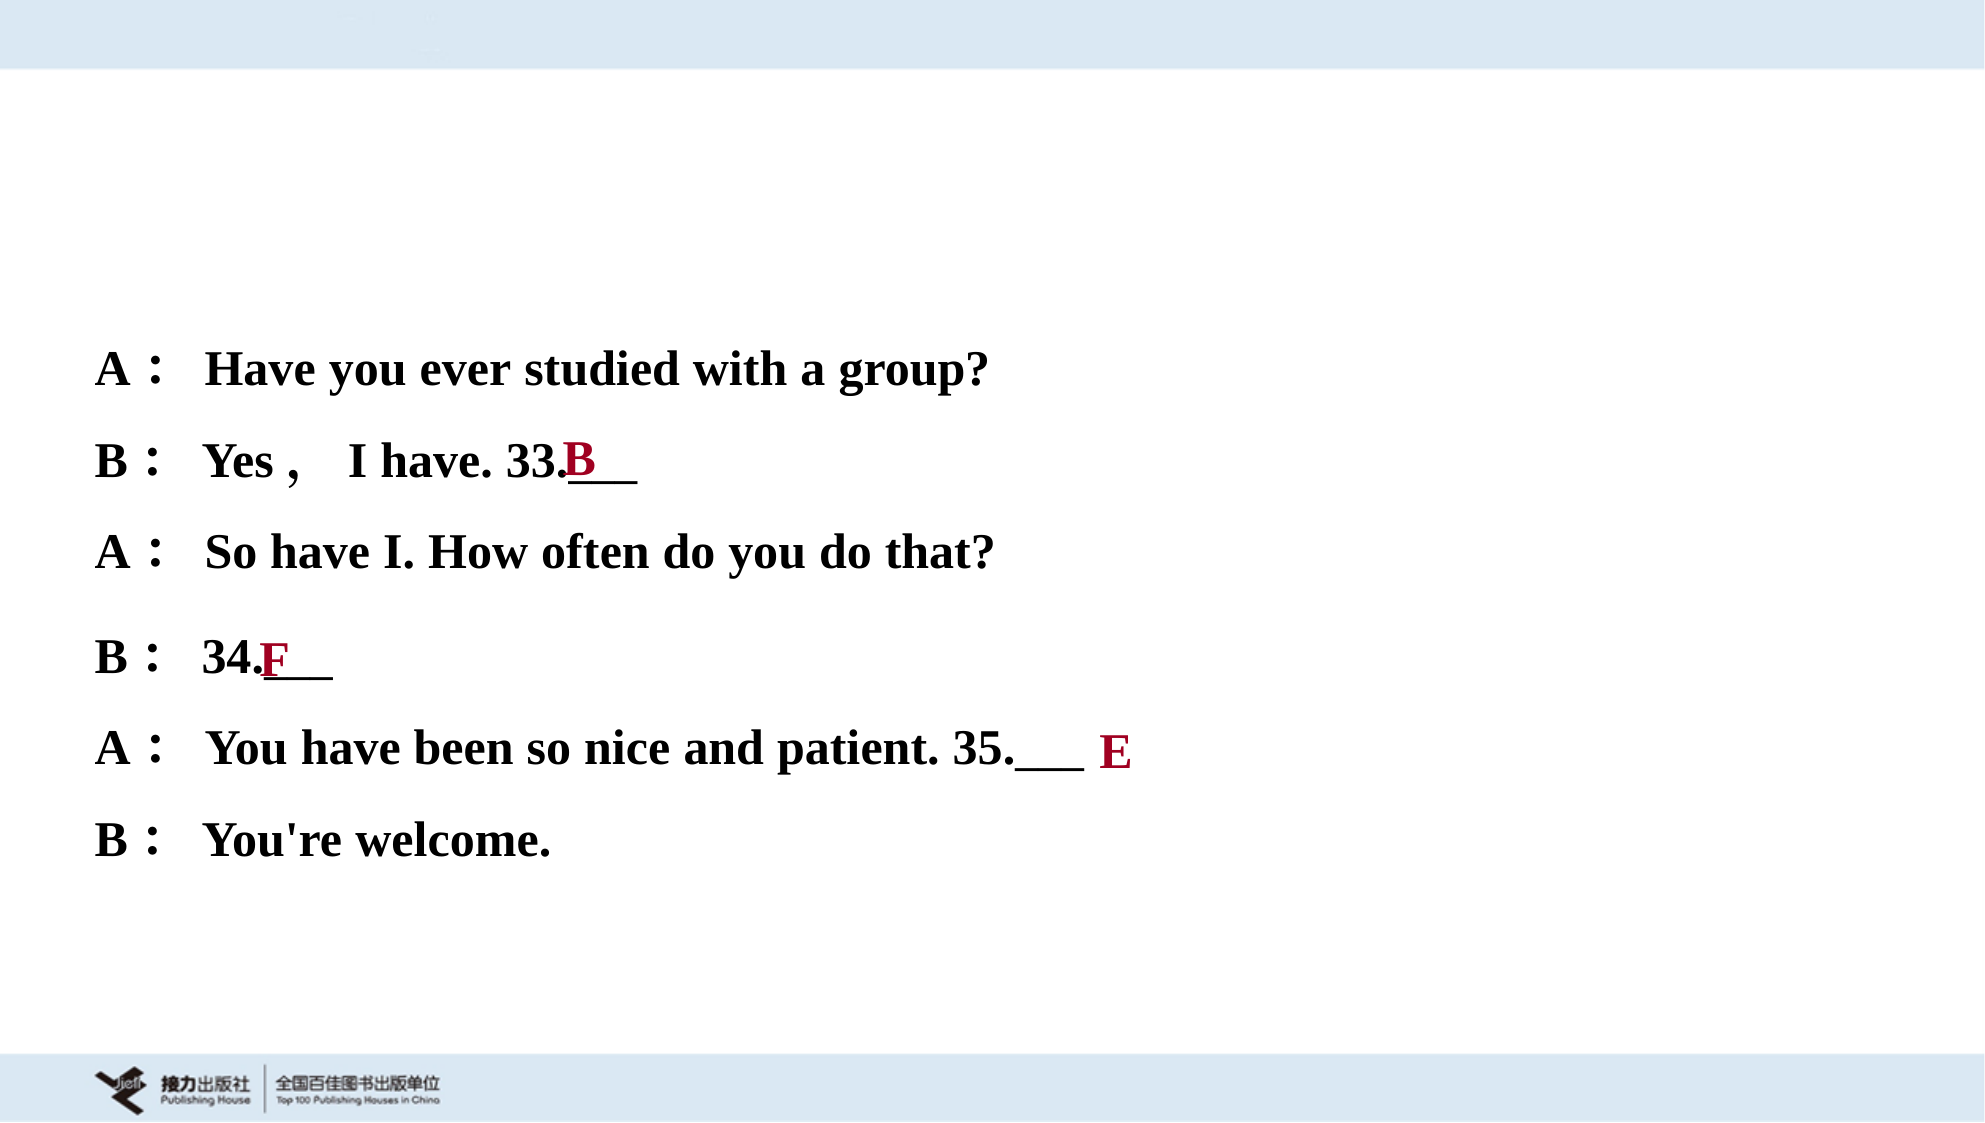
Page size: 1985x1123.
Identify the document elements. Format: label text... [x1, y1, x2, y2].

text_box E [1081, 691, 1151, 779]
text_box F [241, 599, 308, 687]
text_box B：34.___ A：You have been so nice and patient. 35.___ B：You're welcome. [94, 591, 1892, 867]
picture [0, 0, 1985, 1122]
text_box B [544, 398, 614, 486]
text_box A：Have you ever studied with a group? B：Yes，I have. 33.___ A：So have I. How often do you do that? [94, 303, 1892, 591]
